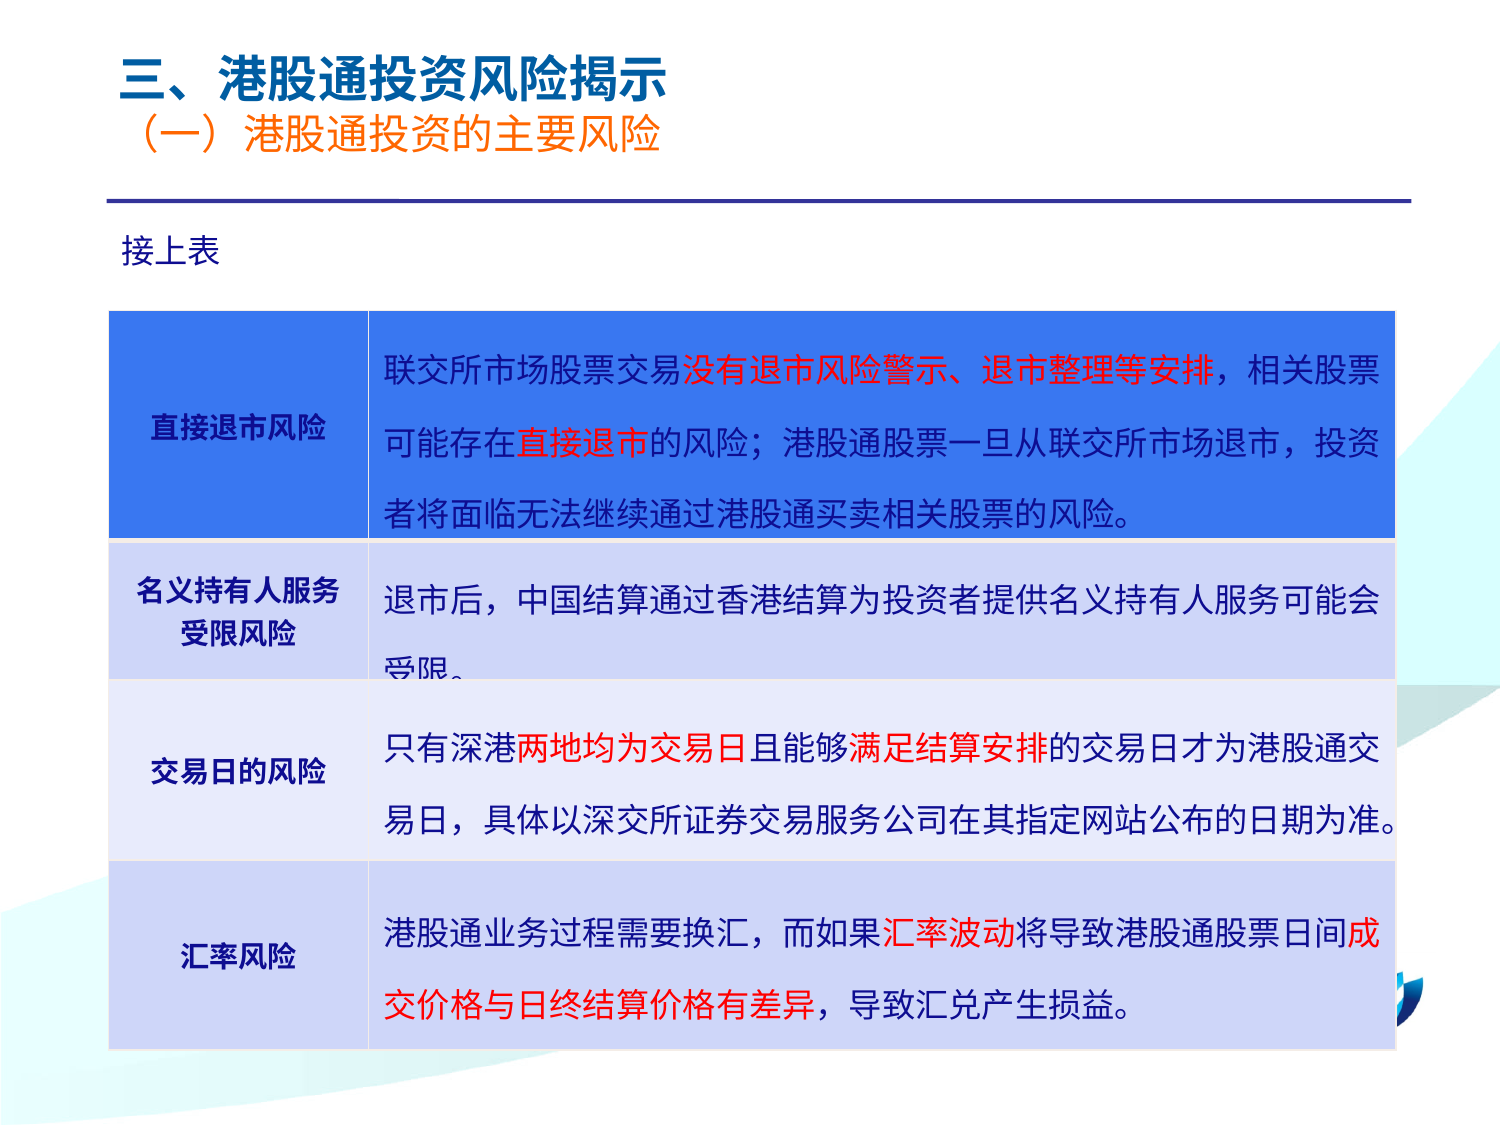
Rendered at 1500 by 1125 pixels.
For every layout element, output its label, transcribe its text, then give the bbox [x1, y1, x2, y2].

table_cell 只有深港两地均为交易日且能够满足结算安排的交易日才为港股通交易日，具体以深交所证券交易服务公司在其指定网站公布的日期为准。 [369, 681, 1395, 859]
table_cell 港股通业务过程需要换汇，而如果汇率波动将导致港股通股票日间成交价格与日终结算价格有差异，导致汇兑产生损益。 [369, 861, 1395, 1049]
table_cell 交易日的风险 [109, 681, 368, 859]
text_box 接上表 [106, 222, 467, 278]
table_header 直接退市风险 [109, 311, 368, 538]
table_cell 汇率风险 [109, 861, 368, 1049]
picture [0, 0, 1500, 1125]
text_box 三、港股通投资风险揭示 （一）港股通投资的主要风险 [106, 42, 1182, 164]
table_cell 名义持有人服务受限风险 [109, 543, 368, 679]
table_header 联交所市场股票交易没有退市风险警示、退市整理等安排，相关股票可能存在直接退市的风险；港股通股票一旦从联交所市场退市，投资者将面临无法继续通过港股通买卖相关股票的风险。 [369, 311, 1395, 538]
table_cell 退市后，中国结算通过香港结算为投资者提供名义持有人服务可能会受限。 [369, 543, 1395, 679]
